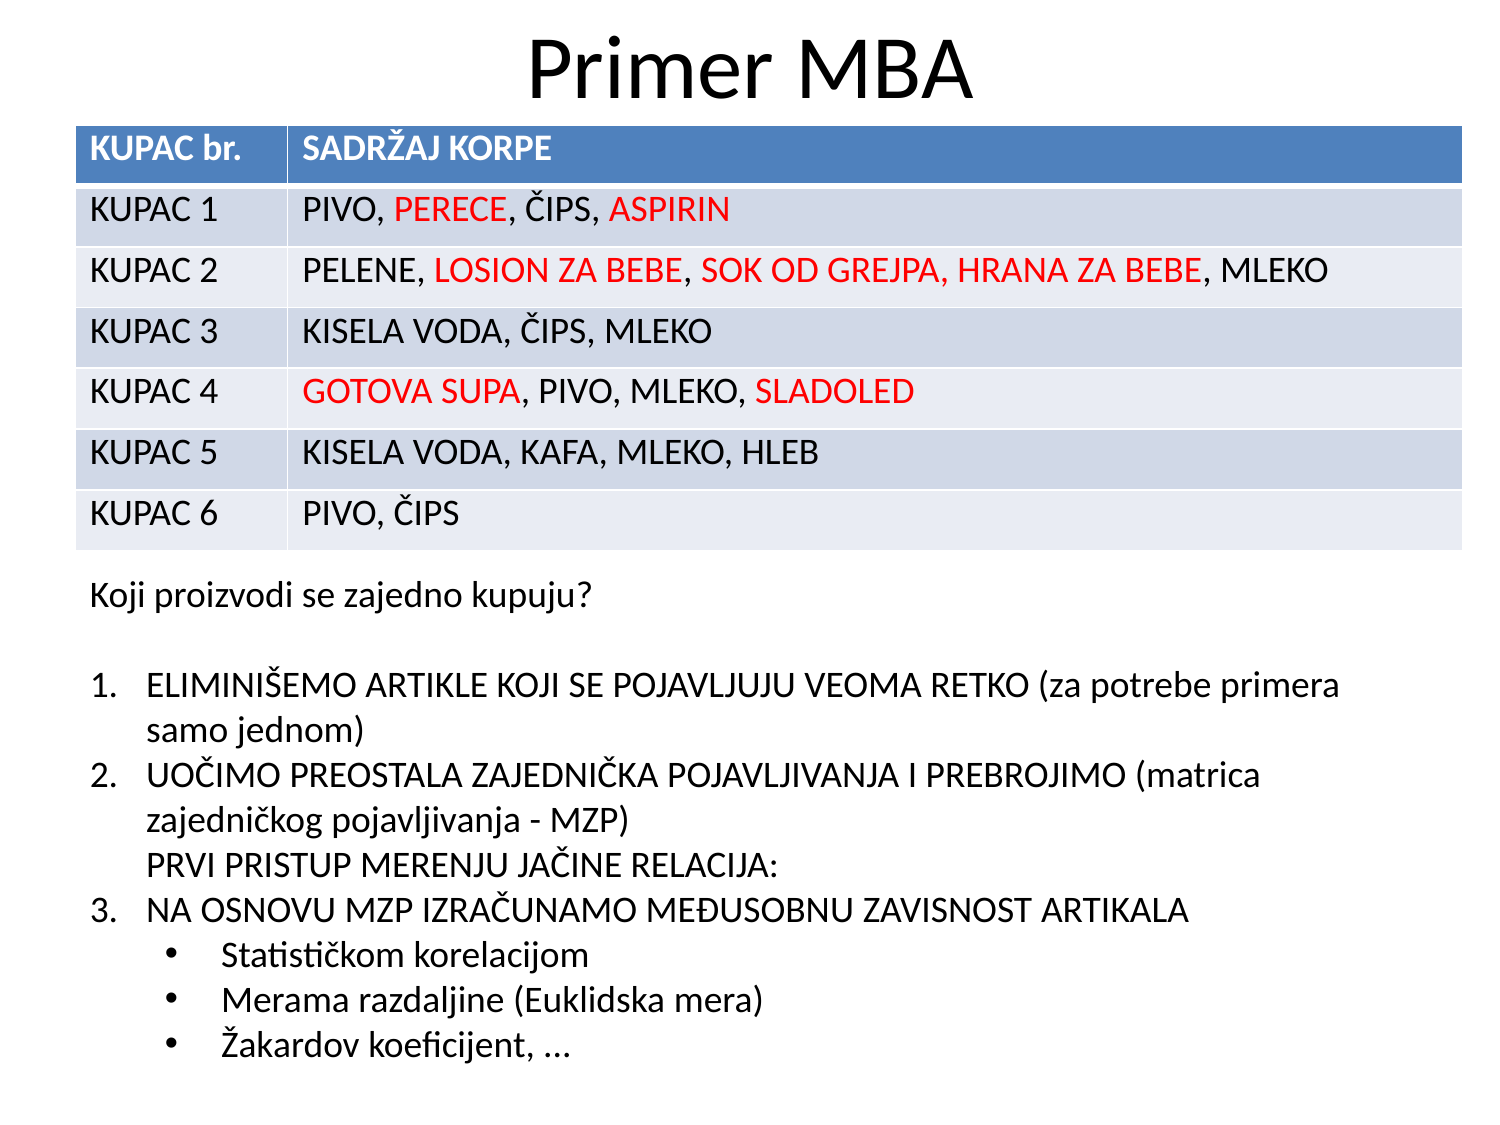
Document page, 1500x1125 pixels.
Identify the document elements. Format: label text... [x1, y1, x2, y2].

table_header SADRŽAJ KORPE [288, 126, 1462, 183]
text_box Koji proizvodi se zajedno kupuju? ELIMINIŠEMO ARTIKLE KOJI SE POJAVLJUJU VEOMA RETKO (za potrebe primera samo jednom) UOČIMO PREOSTALA ZAJEDNIČKA POJAVLJIVANJA I PREBROJIMO (matrica zajedničkog pojavljivanja - MZP) PRVI PRISTUP MERENJU JAČINE RELACIJA: NA OSNOVU MZP IZRAČUNAMO MEĐUSOBNU ZAVISNOST ARTIKALA Statističkom korelacijom Merama razdaljine (Euklidska mera) Žakardov koeficijent, ... [74, 562, 1425, 1118]
table_cell GOTOVA SUPA, PIVO, MLEKO, SLADOLED [288, 369, 1462, 428]
table_cell KISELA VODA, ČIPS, MLEKO [288, 308, 1462, 367]
table_cell KUPAC 3 [76, 308, 287, 367]
table_cell KISELA VODA, KAFA, MLEKO, HLEB [288, 430, 1462, 489]
table_cell KUPAC 2 [76, 248, 287, 307]
table_cell PIVO, ČIPS [288, 491, 1462, 550]
table_cell KUPAC 4 [76, 369, 287, 428]
table_header KUPAC br. [76, 126, 287, 183]
table_cell KUPAC 1 [76, 189, 287, 246]
table_cell KUPAC 6 [76, 491, 287, 550]
table_cell KUPAC 5 [76, 430, 287, 489]
table_cell PIVO, PERECE, ČIPS, ASPIRIN [288, 189, 1462, 246]
table_cell PELENE, LOSION ZA BEBE, SOK OD GREJPA, HRANA ZA BEBE, MLEKO [288, 248, 1462, 307]
title Primer MBA [75, 0, 1425, 124]
